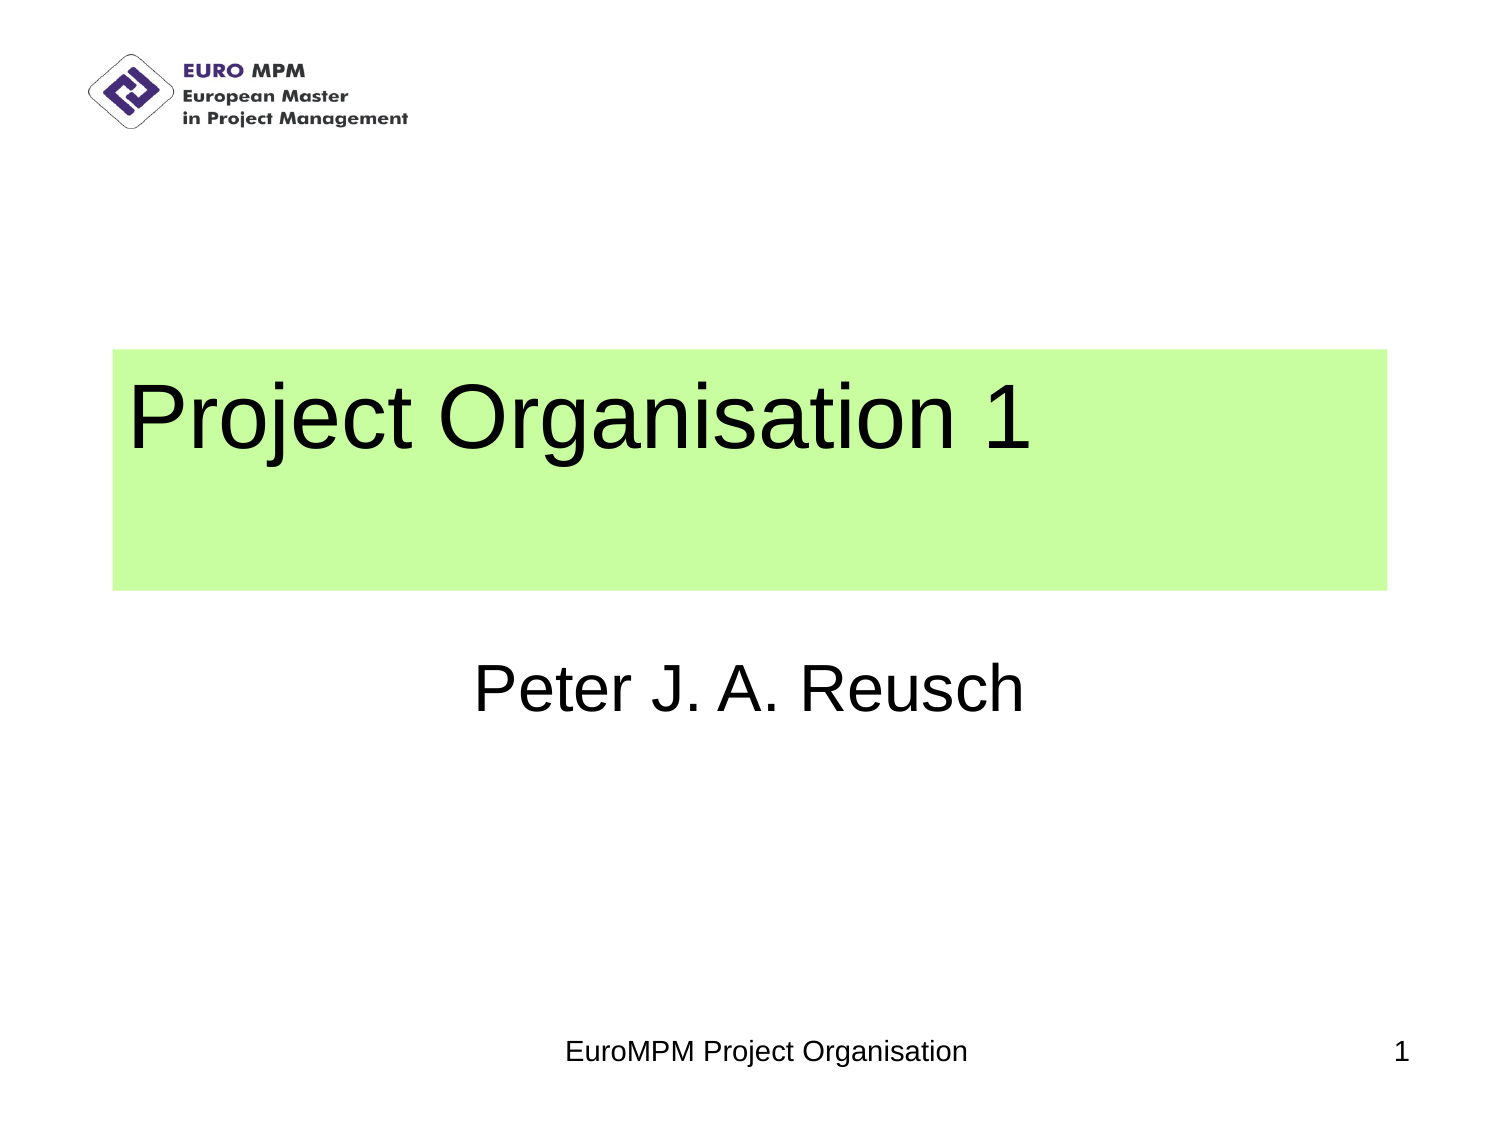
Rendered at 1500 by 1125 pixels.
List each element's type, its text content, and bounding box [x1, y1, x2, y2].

subtitle Peter J. A. Reusch [225, 637, 1275, 925]
slide_number 1 [1074, 1024, 1426, 1103]
picture [88, 54, 408, 129]
title Project Organisation 1 [112, 349, 1388, 591]
footer EuroMPM Project Organisation [512, 1024, 1022, 1103]
